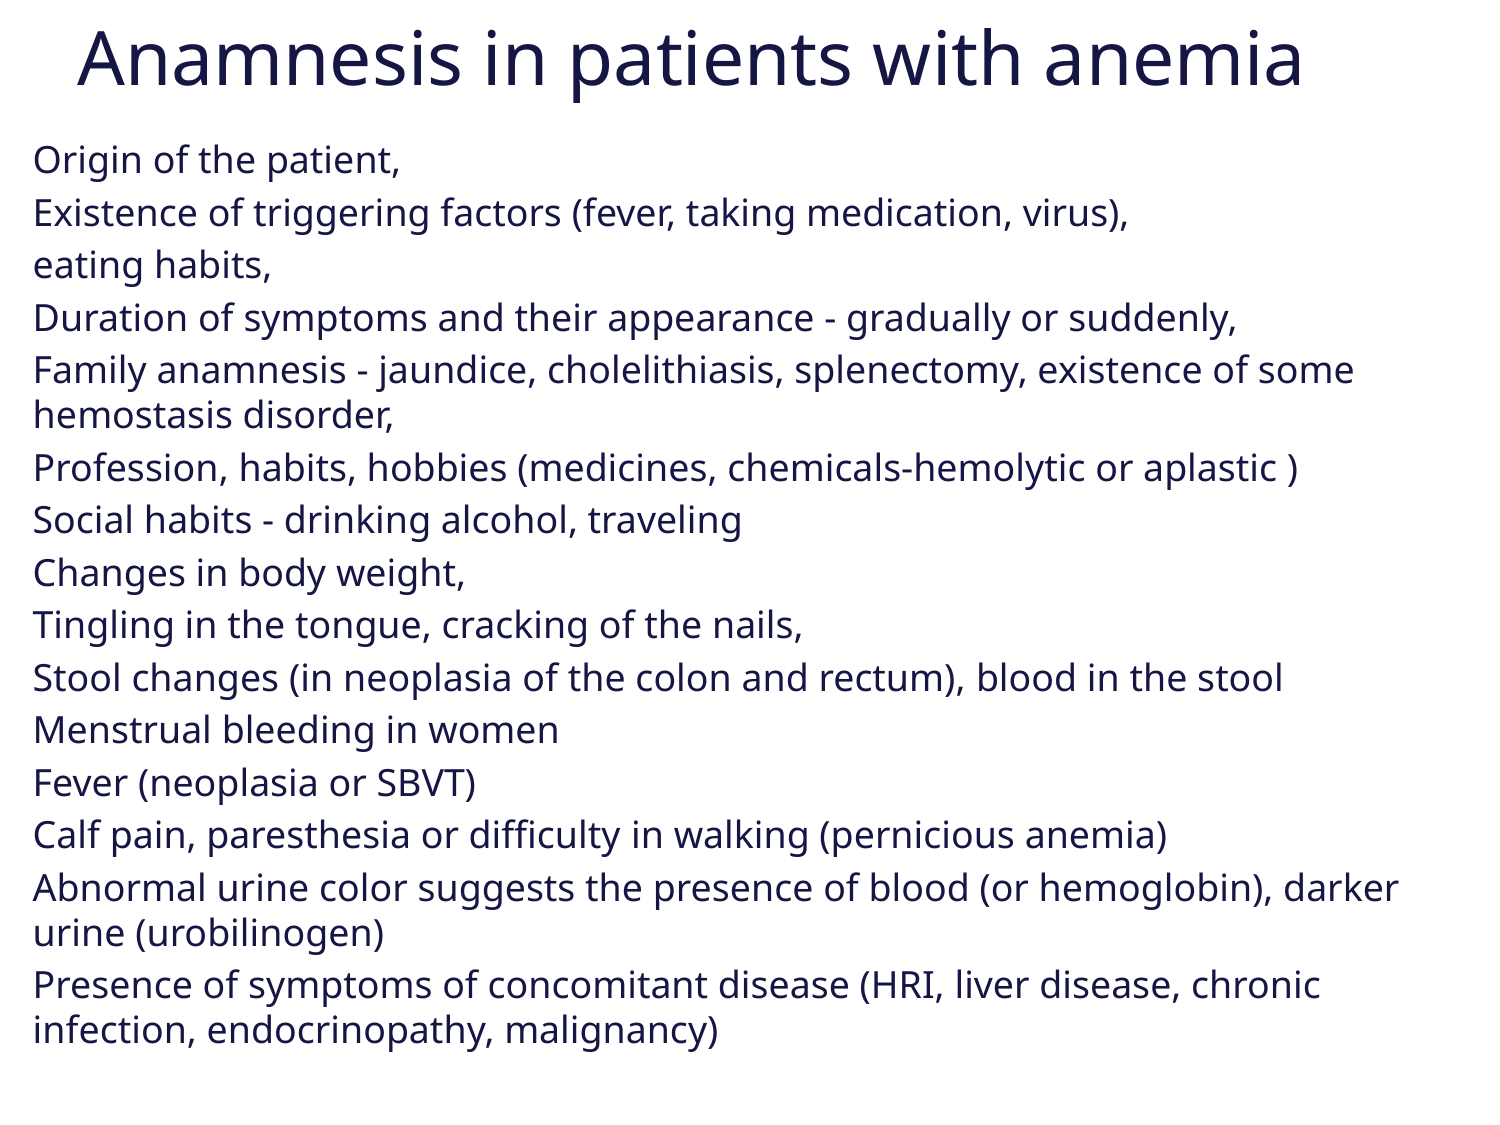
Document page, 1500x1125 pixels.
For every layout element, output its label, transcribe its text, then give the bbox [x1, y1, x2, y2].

title Anamnesis in patients with anemia [16, 0, 1368, 150]
list Origin of the patient, Existence of triggering factors (fever, taking medication, virus), eating habits, Duration of symptoms and their appearance - gradually or suddenly, Family anamnesis - jaundice, cholelithiasis, splenectomy, existence of some hemostasis disorder, Profession, habits, hobbies (medicines, chemicals-hemolytic or aplastic ) Social habits - drinking alcohol, traveling Changes in body weight, Tingling in the tongue, cracking of the nails, Stool changes (in neoplasia of the colon and rectum), blood in the stool Menstrual bleeding in women Fever (neoplasia or SBVT) Calf pain, paresthesia or difficulty in walking (pernicious anemia) Abnormal urine color suggests the presence of blood (or hemoglobin), darker urine (urobilinogen) Presence of symptoms of concomitant disease (HRI, liver disease, chronic infection, endocrinopathy, malignancy) [17, 128, 1500, 1122]
